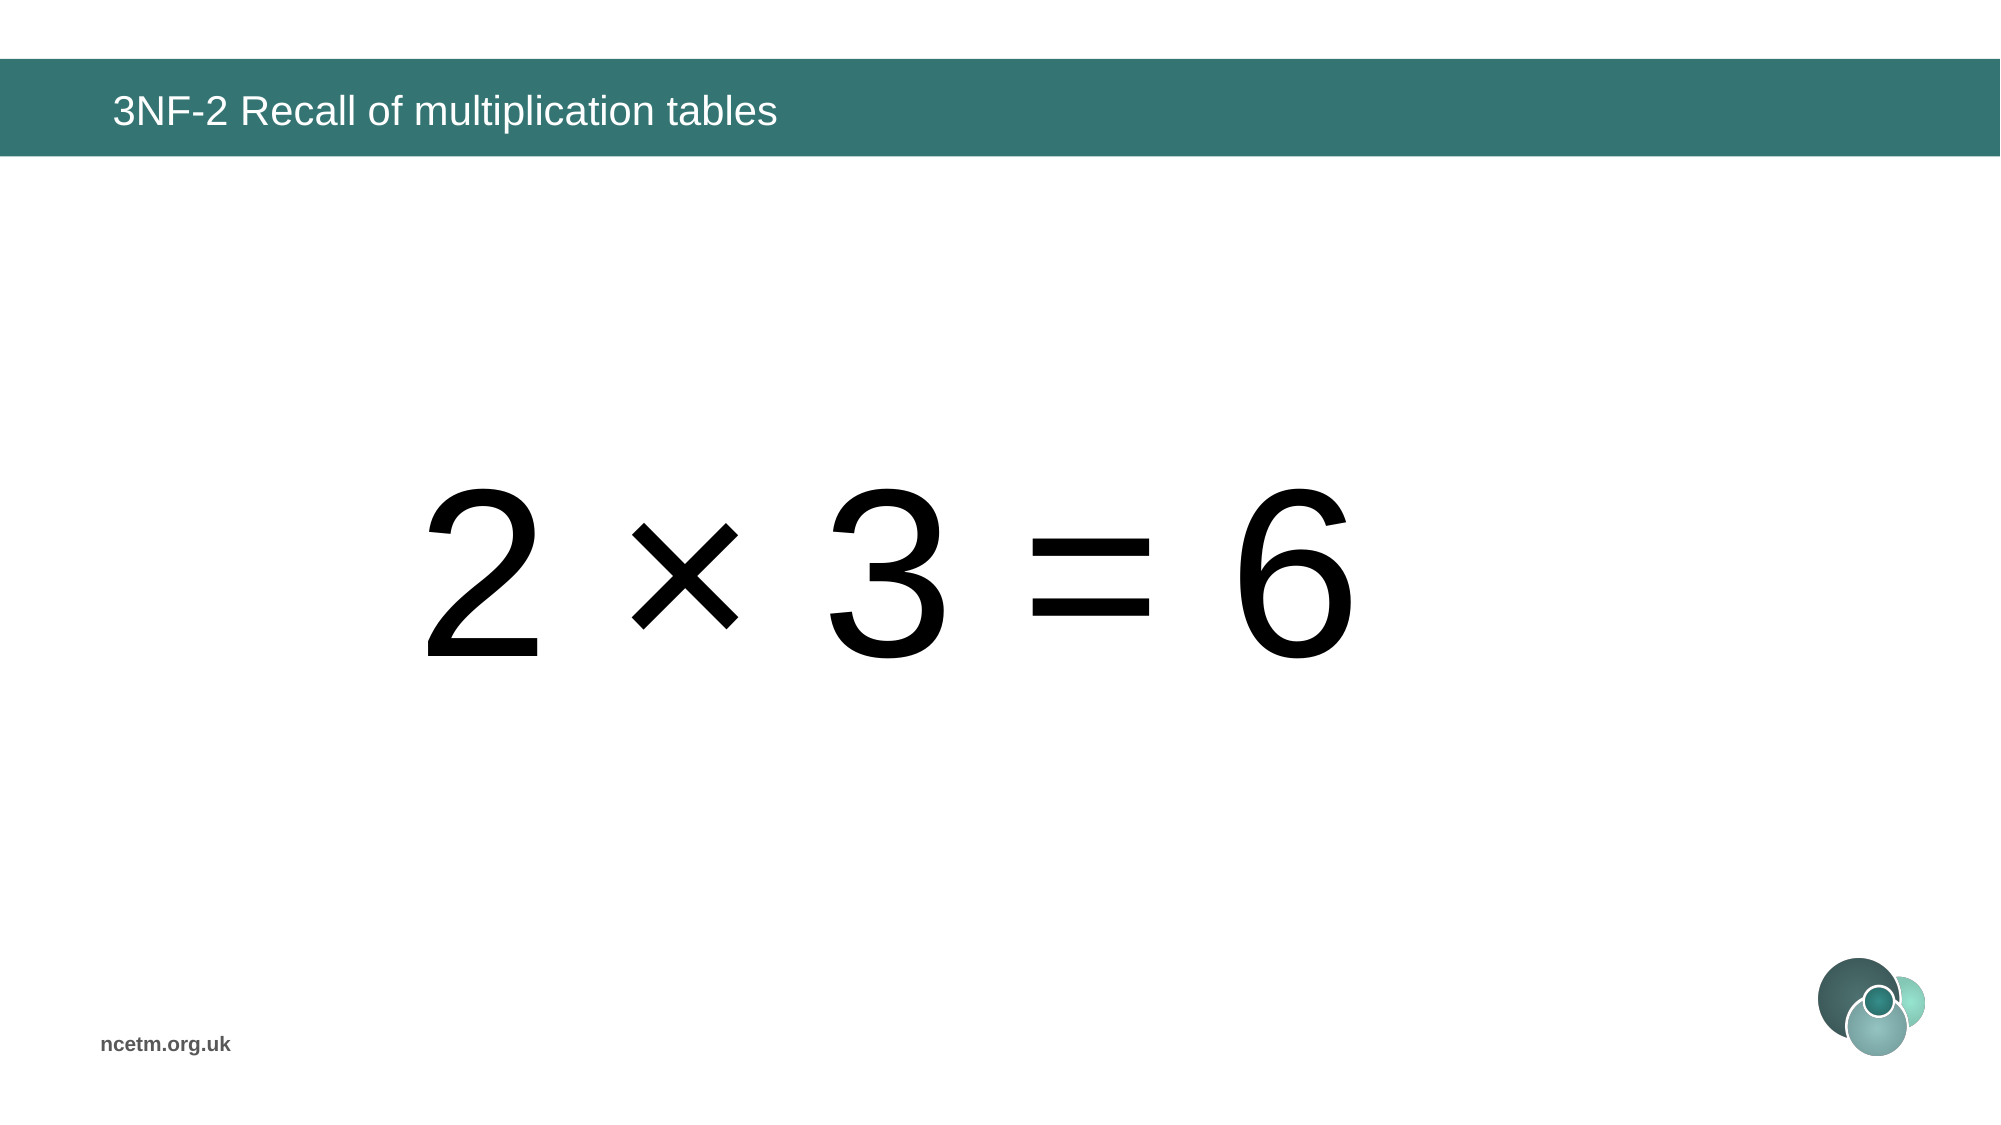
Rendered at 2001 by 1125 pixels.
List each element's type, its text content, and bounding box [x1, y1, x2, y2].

title 3NF-2 Recall of multiplication tables [97, 76, 1945, 147]
text_box 6 [1213, 409, 1377, 712]
text_box 2 × 3 = [401, 409, 1213, 712]
picture [1818, 958, 1925, 1056]
